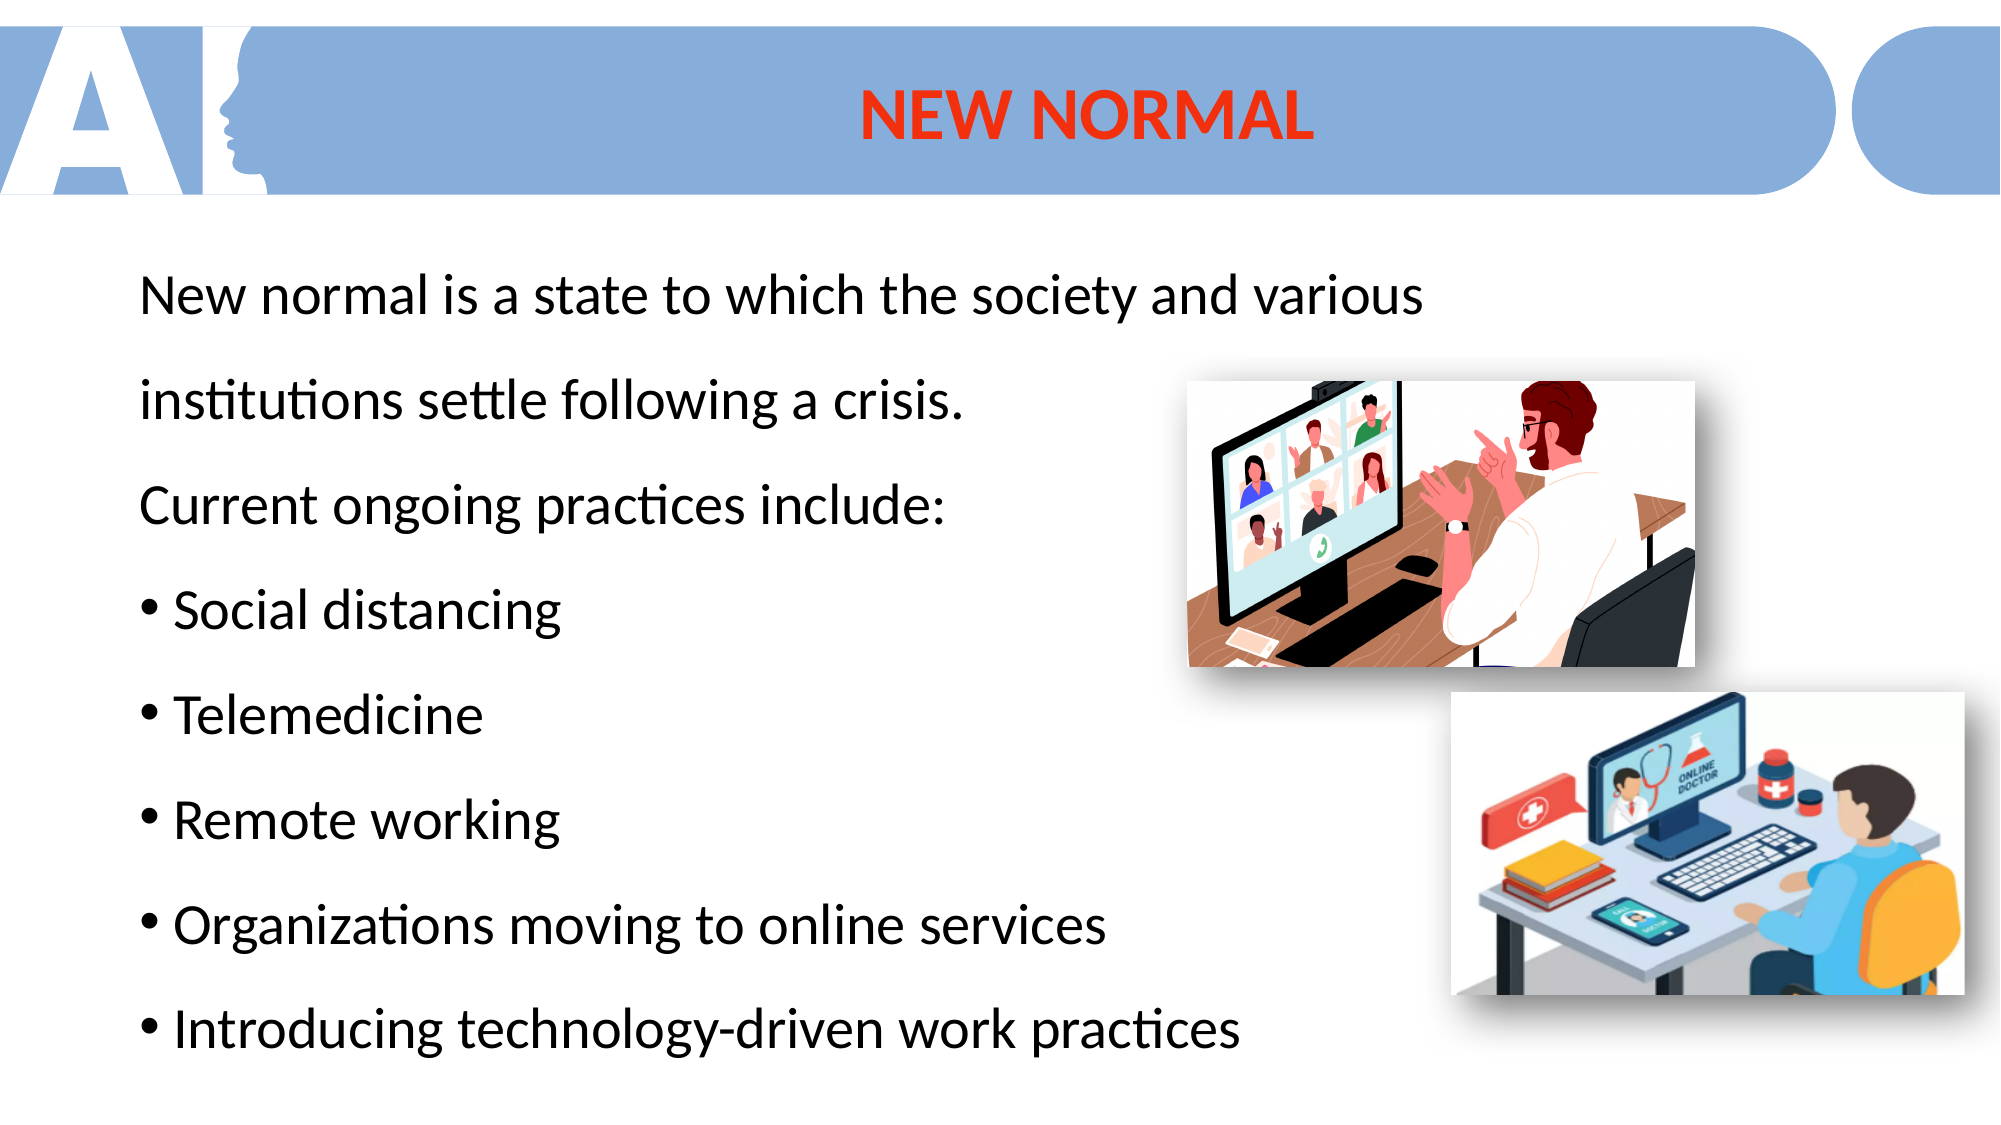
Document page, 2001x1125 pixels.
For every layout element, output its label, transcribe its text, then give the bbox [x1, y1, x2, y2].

text_box New normal is a state to which the society and various institutions settle following a crisis. Current ongoing practices include: Social distancing Telemedicine Remote working Organizations moving to online services Introducing technology-driven work practices [124, 213, 1447, 1069]
list NEW NORMAL [347, 55, 1828, 175]
picture [1187, 381, 1695, 667]
picture [1451, 692, 1965, 995]
